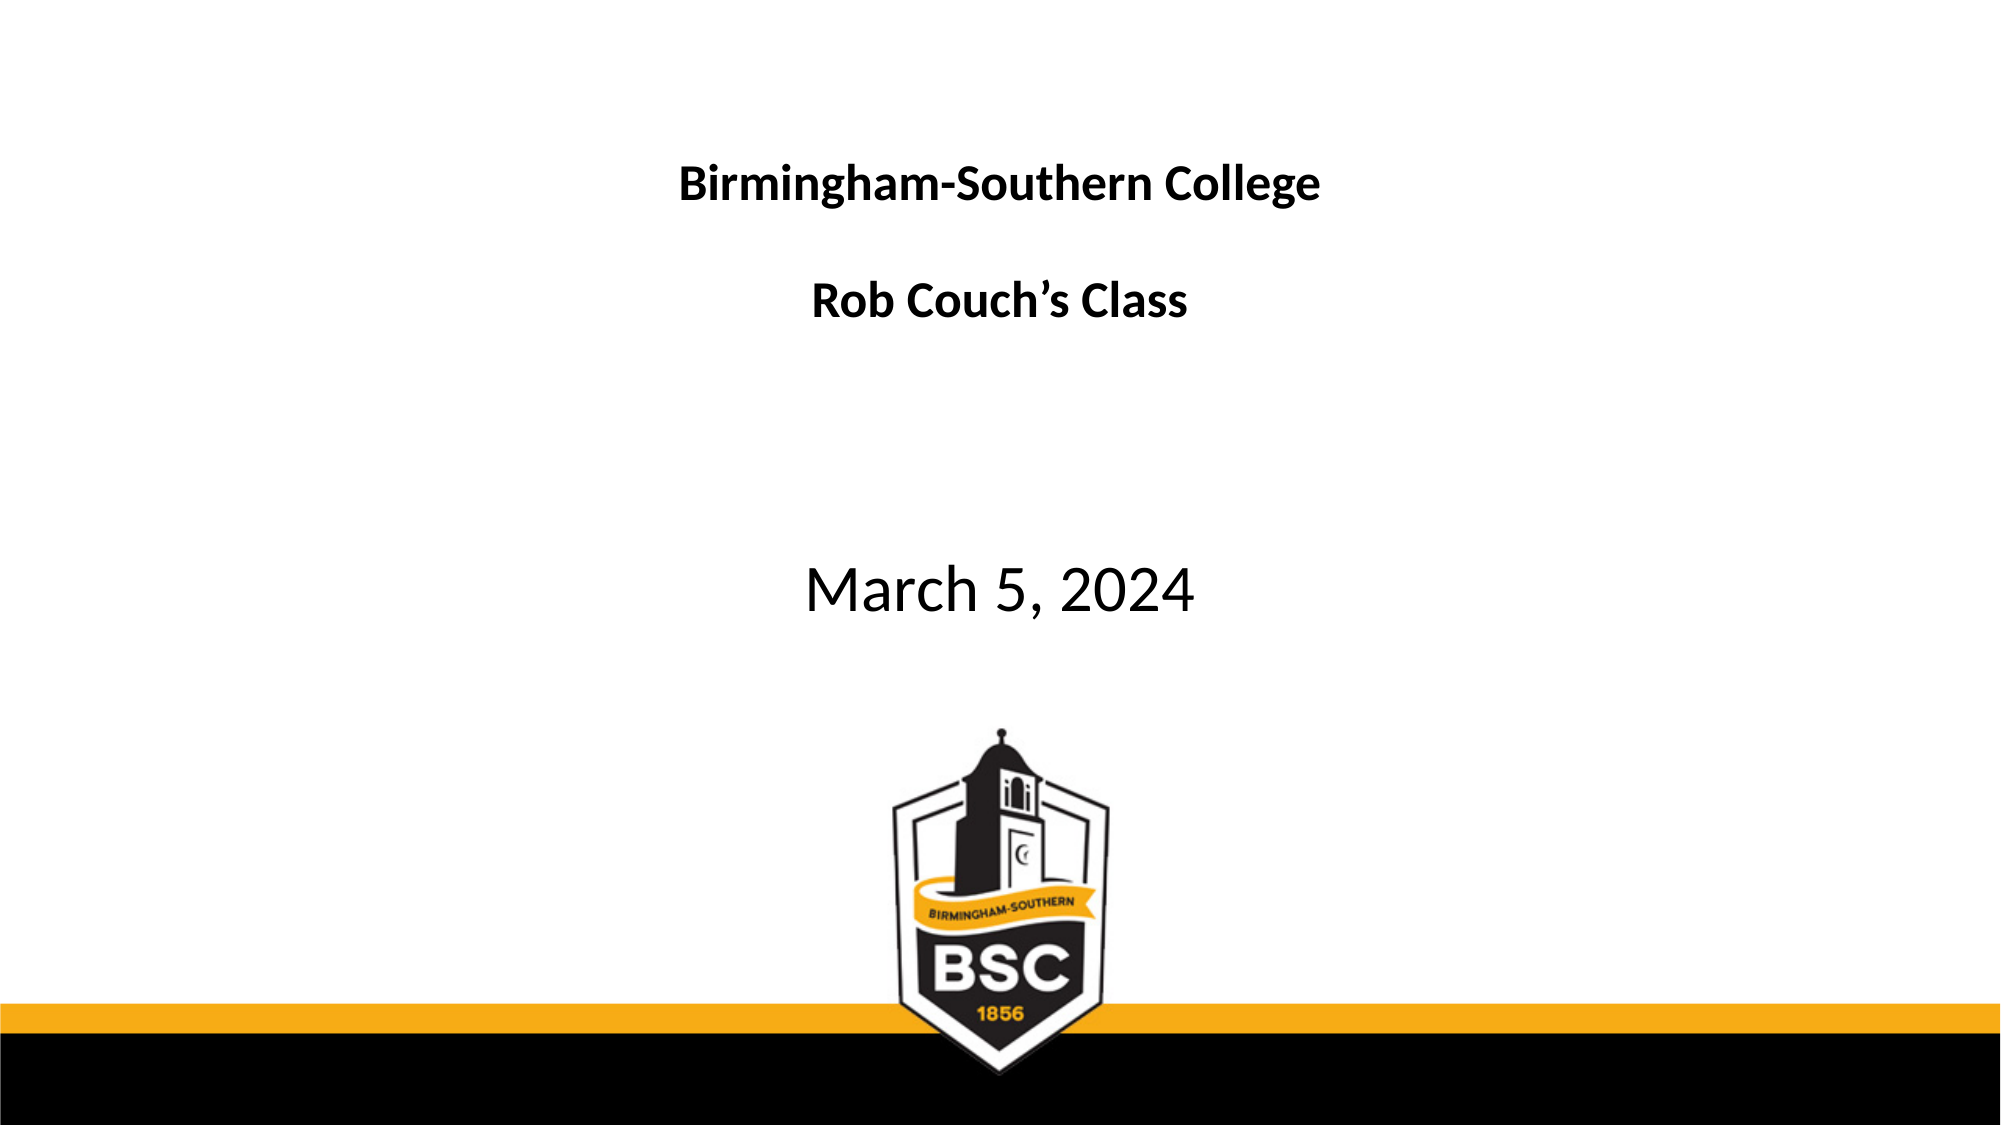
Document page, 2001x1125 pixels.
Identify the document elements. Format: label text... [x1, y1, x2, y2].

title Birmingham-Southern College Rob Couch’s Class [213, 16, 1787, 448]
subtitle March 5, 2024 [249, 545, 1750, 691]
picture [0, 0, 2001, 1125]
